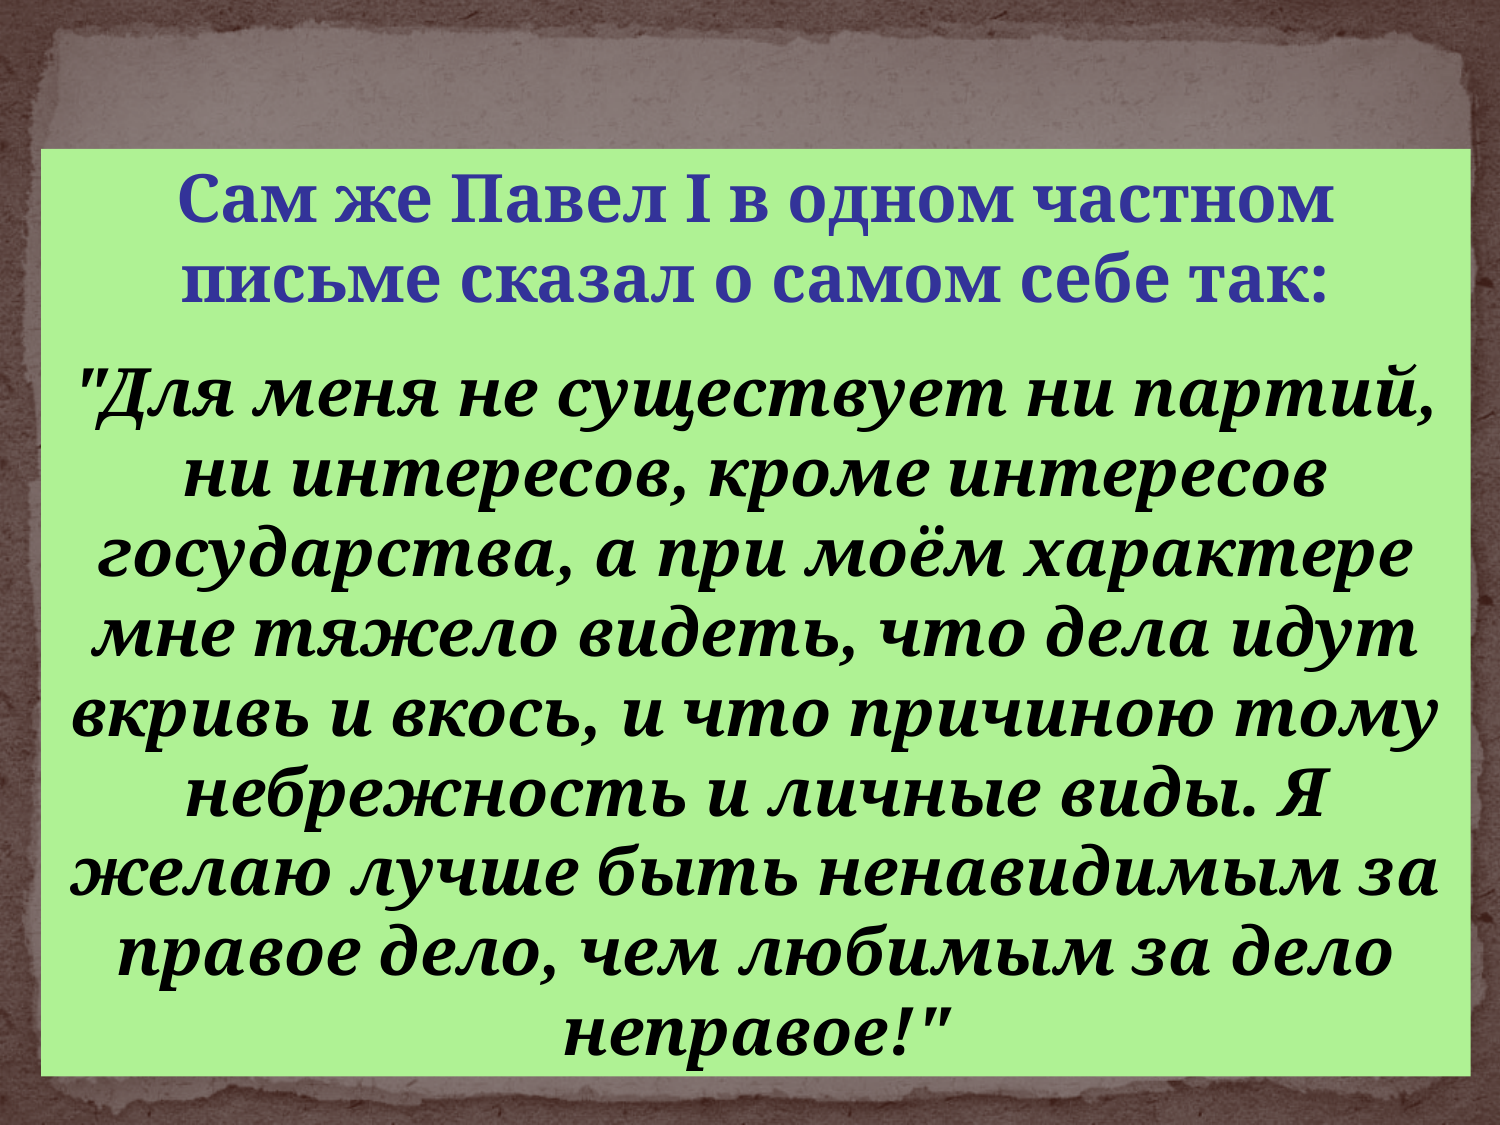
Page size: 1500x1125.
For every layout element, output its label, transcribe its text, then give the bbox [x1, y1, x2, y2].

text_box [135, 66, 1400, 148]
text_box Сам же Павел I в одном частном письме сказал о самом себе так: "Для меня не существует ни партий, ни интересов, кроме интересов государства, а при моём характере мне тяжело видеть, что дела идут вкривь и вкось, и что причиною тому небрежность и личные виды. Я желаю лучше быть ненавидимым за правое дело, чем любимым за дело неправое!" [41, 148, 1471, 1077]
